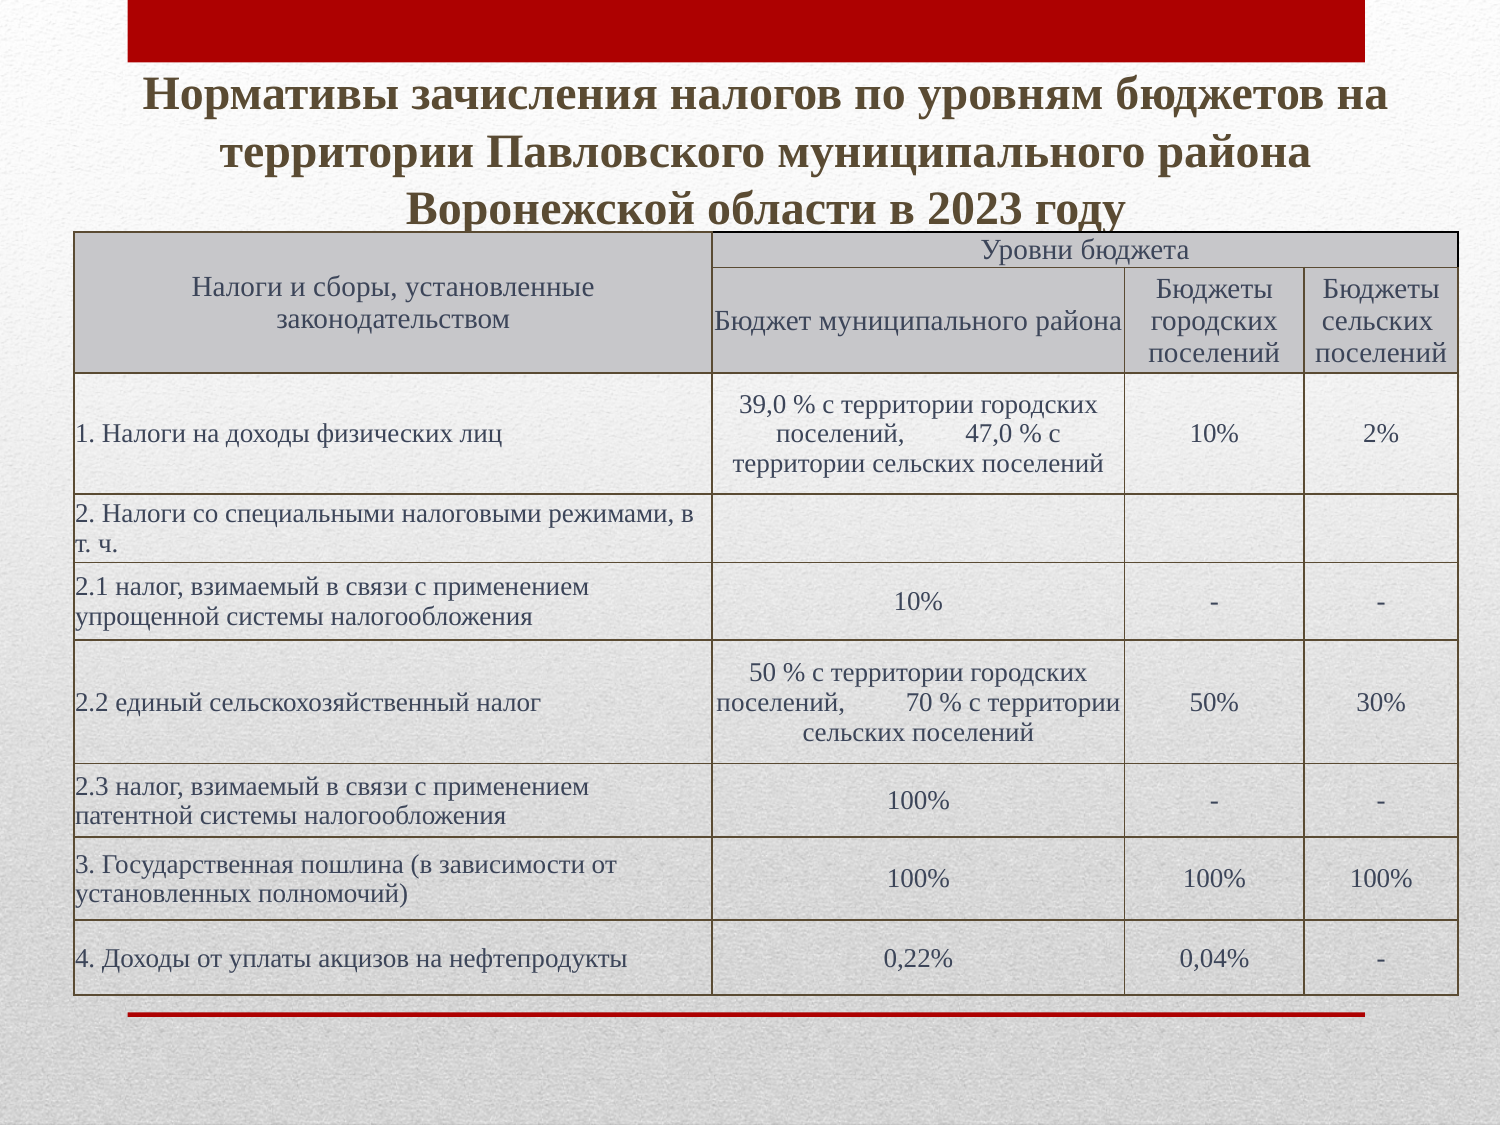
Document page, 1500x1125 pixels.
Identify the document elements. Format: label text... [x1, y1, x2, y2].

table_header Налоги и сборы, установленные законодательством [75, 233, 711, 372]
table_cell 30% [1305, 641, 1457, 763]
table_cell 100% [1125, 838, 1303, 919]
table_cell 50 % с территории городских поселений, 70 % с территории сельских поселений [713, 641, 1124, 763]
table_cell 0,04% [1125, 921, 1303, 994]
table_cell [1125, 495, 1303, 562]
table_cell - [1125, 764, 1303, 836]
table_cell 39,0 % с территории городских поселений, 47,0 % с территории сельских поселений [713, 374, 1124, 493]
text_box Нормативы зачисления налогов по уровням бюджетов на территории Павловского муниципального района Воронежской области в 2023 году [64, 54, 1461, 242]
table_cell 100% [1305, 838, 1457, 919]
table_cell 2.2 единый сельскохозяйственный налог [75, 641, 711, 763]
table_cell 2. Налоги со специальными налоговыми режимами, в т. ч. [75, 495, 711, 562]
table_cell Бюджет муниципального района [713, 268, 1124, 372]
table_cell 50% [1125, 641, 1303, 763]
table_cell - [1305, 764, 1457, 836]
table_cell 3. Государственная пошлина (в зависимости от установленных полномочий) [75, 838, 711, 919]
table_cell 0,22% [713, 921, 1124, 994]
table_header Уровни бюджета [713, 233, 1457, 267]
table_cell 2.3 налог, взимаемый в связи с применением патентной системы налогообложения [75, 764, 711, 836]
table_cell 4. Доходы от уплаты акцизов на нефтепродукты [75, 921, 711, 994]
table_cell 2.1 налог, взимаемый в связи с применением упрощенной системы налогообложения [75, 563, 711, 639]
table_cell 10% [713, 563, 1124, 639]
table_cell 10% [1125, 374, 1303, 493]
table_cell 100% [713, 838, 1124, 919]
table_cell [713, 495, 1124, 562]
table_cell - [1305, 921, 1457, 994]
table_cell [1305, 495, 1457, 562]
table_cell 100% [713, 764, 1124, 836]
table_cell 1. Налоги на доходы физических лиц [75, 374, 711, 493]
table_cell - [1305, 563, 1457, 639]
table_cell 2% [1305, 374, 1457, 493]
table_cell Бюджеты городских поселений [1125, 268, 1303, 372]
table_cell - [1125, 563, 1303, 639]
table_cell Бюджеты сельских поселений [1305, 268, 1457, 372]
